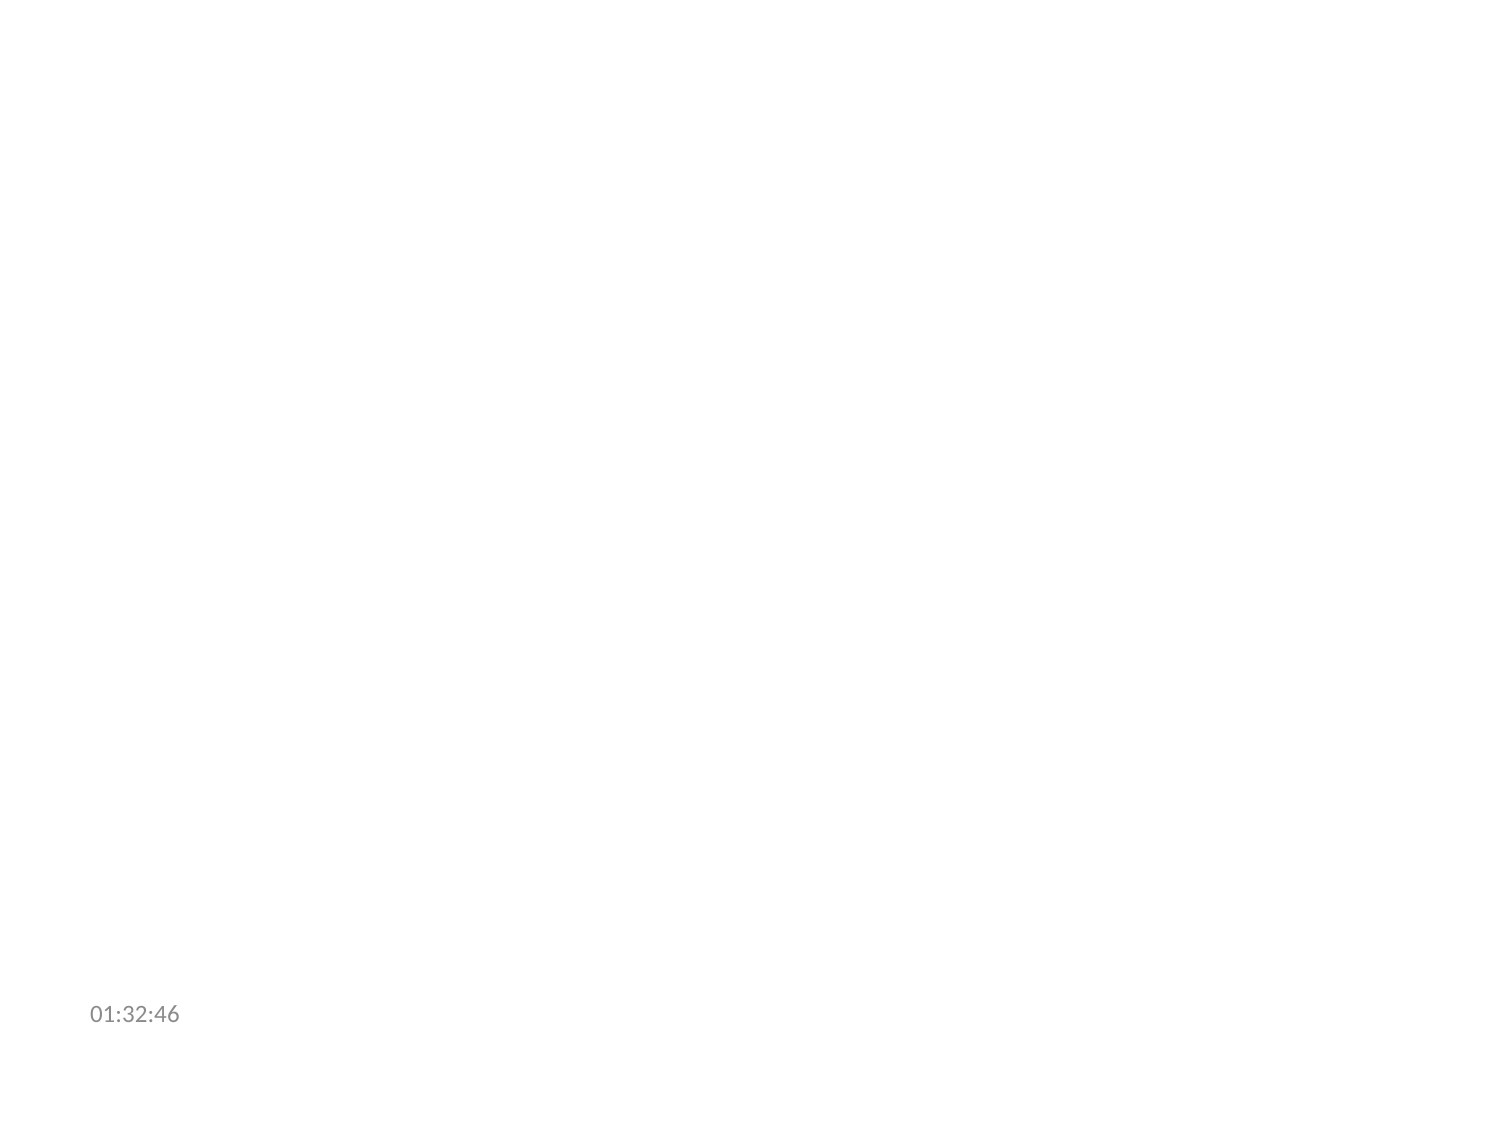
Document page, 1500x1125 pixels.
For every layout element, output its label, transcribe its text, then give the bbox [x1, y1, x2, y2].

text_box 15:35:09 [75, 982, 425, 1043]
